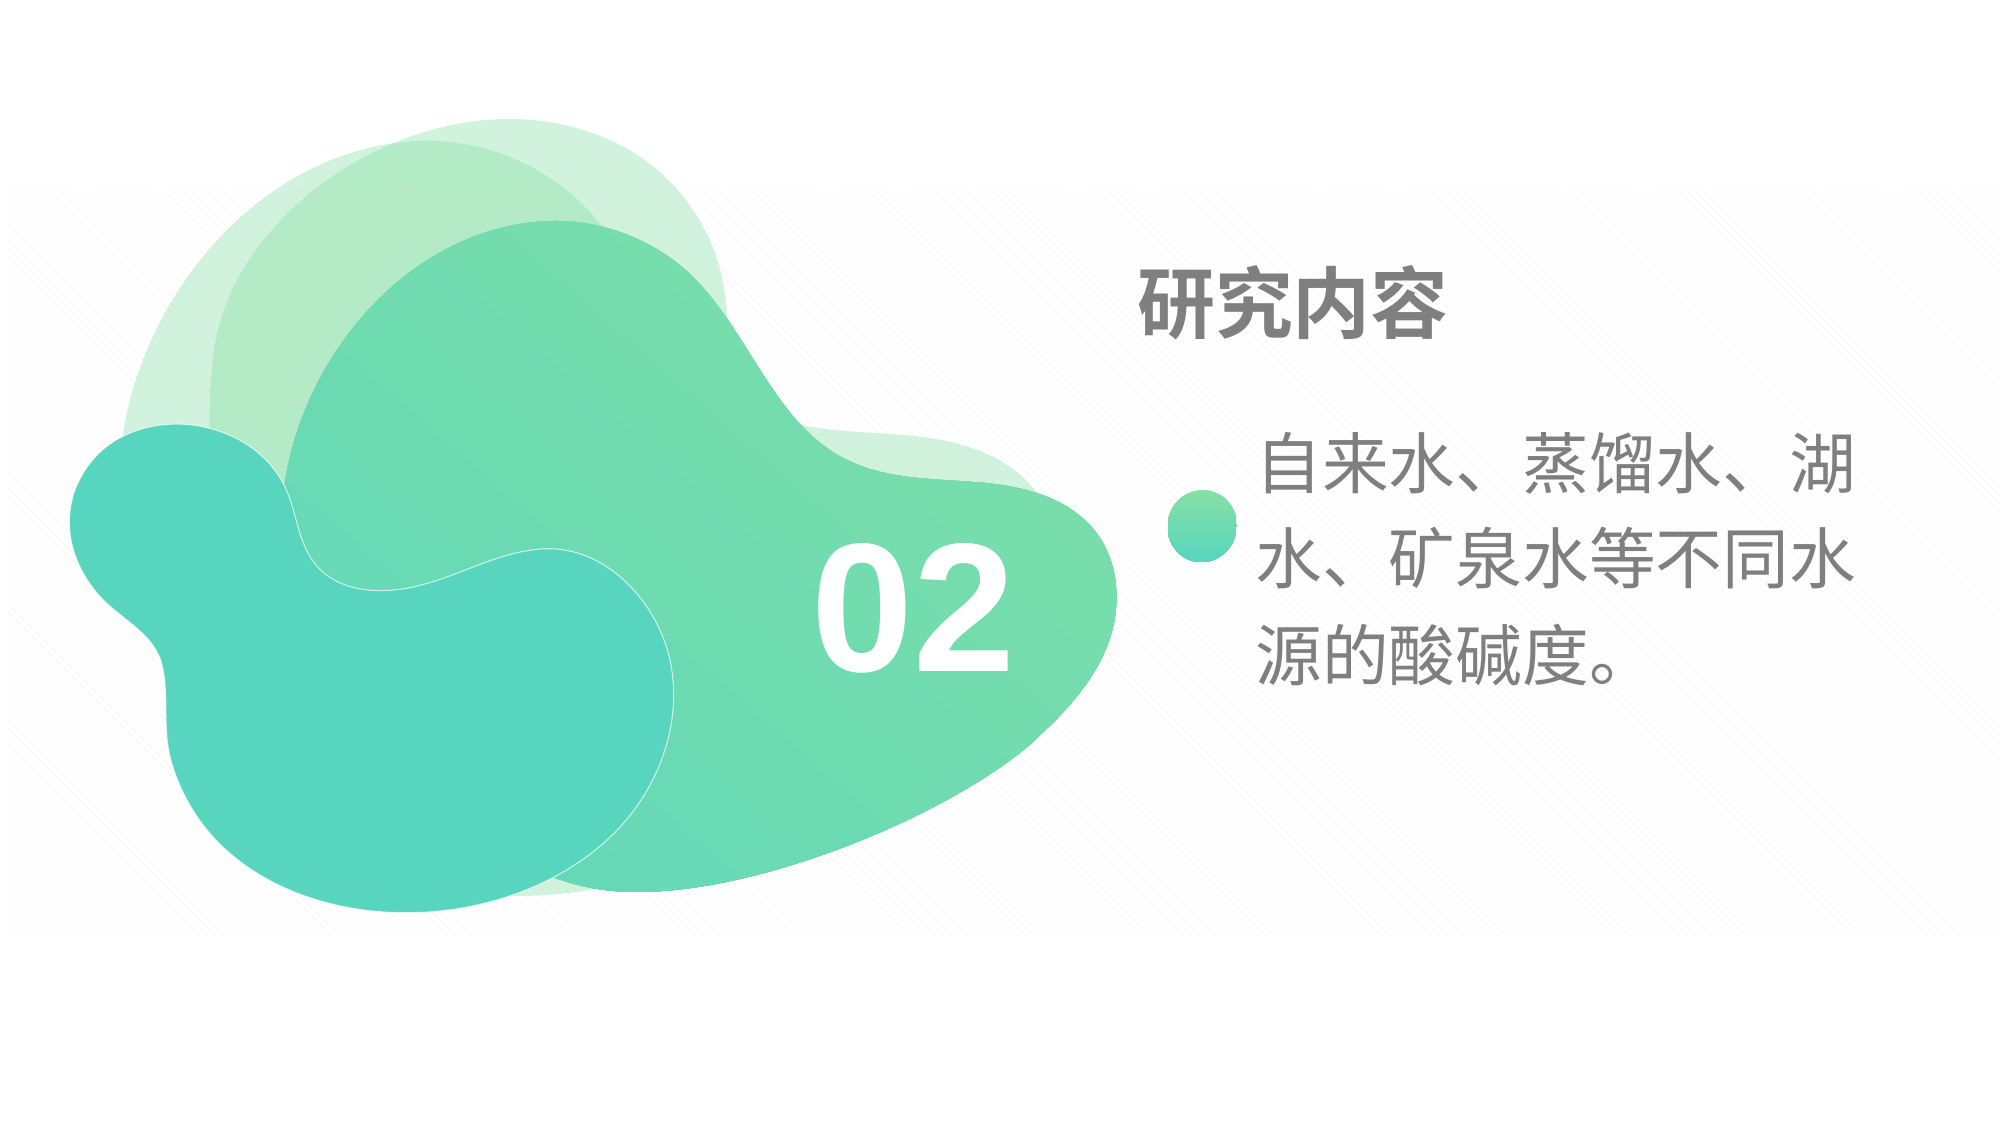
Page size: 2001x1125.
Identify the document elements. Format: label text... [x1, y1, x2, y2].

text_box 02 [796, 480, 1031, 716]
text_box 研究内容 [1122, 228, 1922, 356]
text_box [284, 220, 1117, 892]
text_box [6, 188, 2000, 937]
text_box [395, 117, 729, 320]
text_box [1031, 484, 1039, 493]
text_box [800, 423, 1028, 480]
text_box [1167, 489, 1237, 563]
text_box [69, 424, 674, 913]
text_box 自来水、蒸馏水、湖水、矿泉水等不同水源的酸碱度。 [1240, 398, 1922, 883]
text_box [510, 878, 598, 897]
text_box [121, 139, 605, 483]
